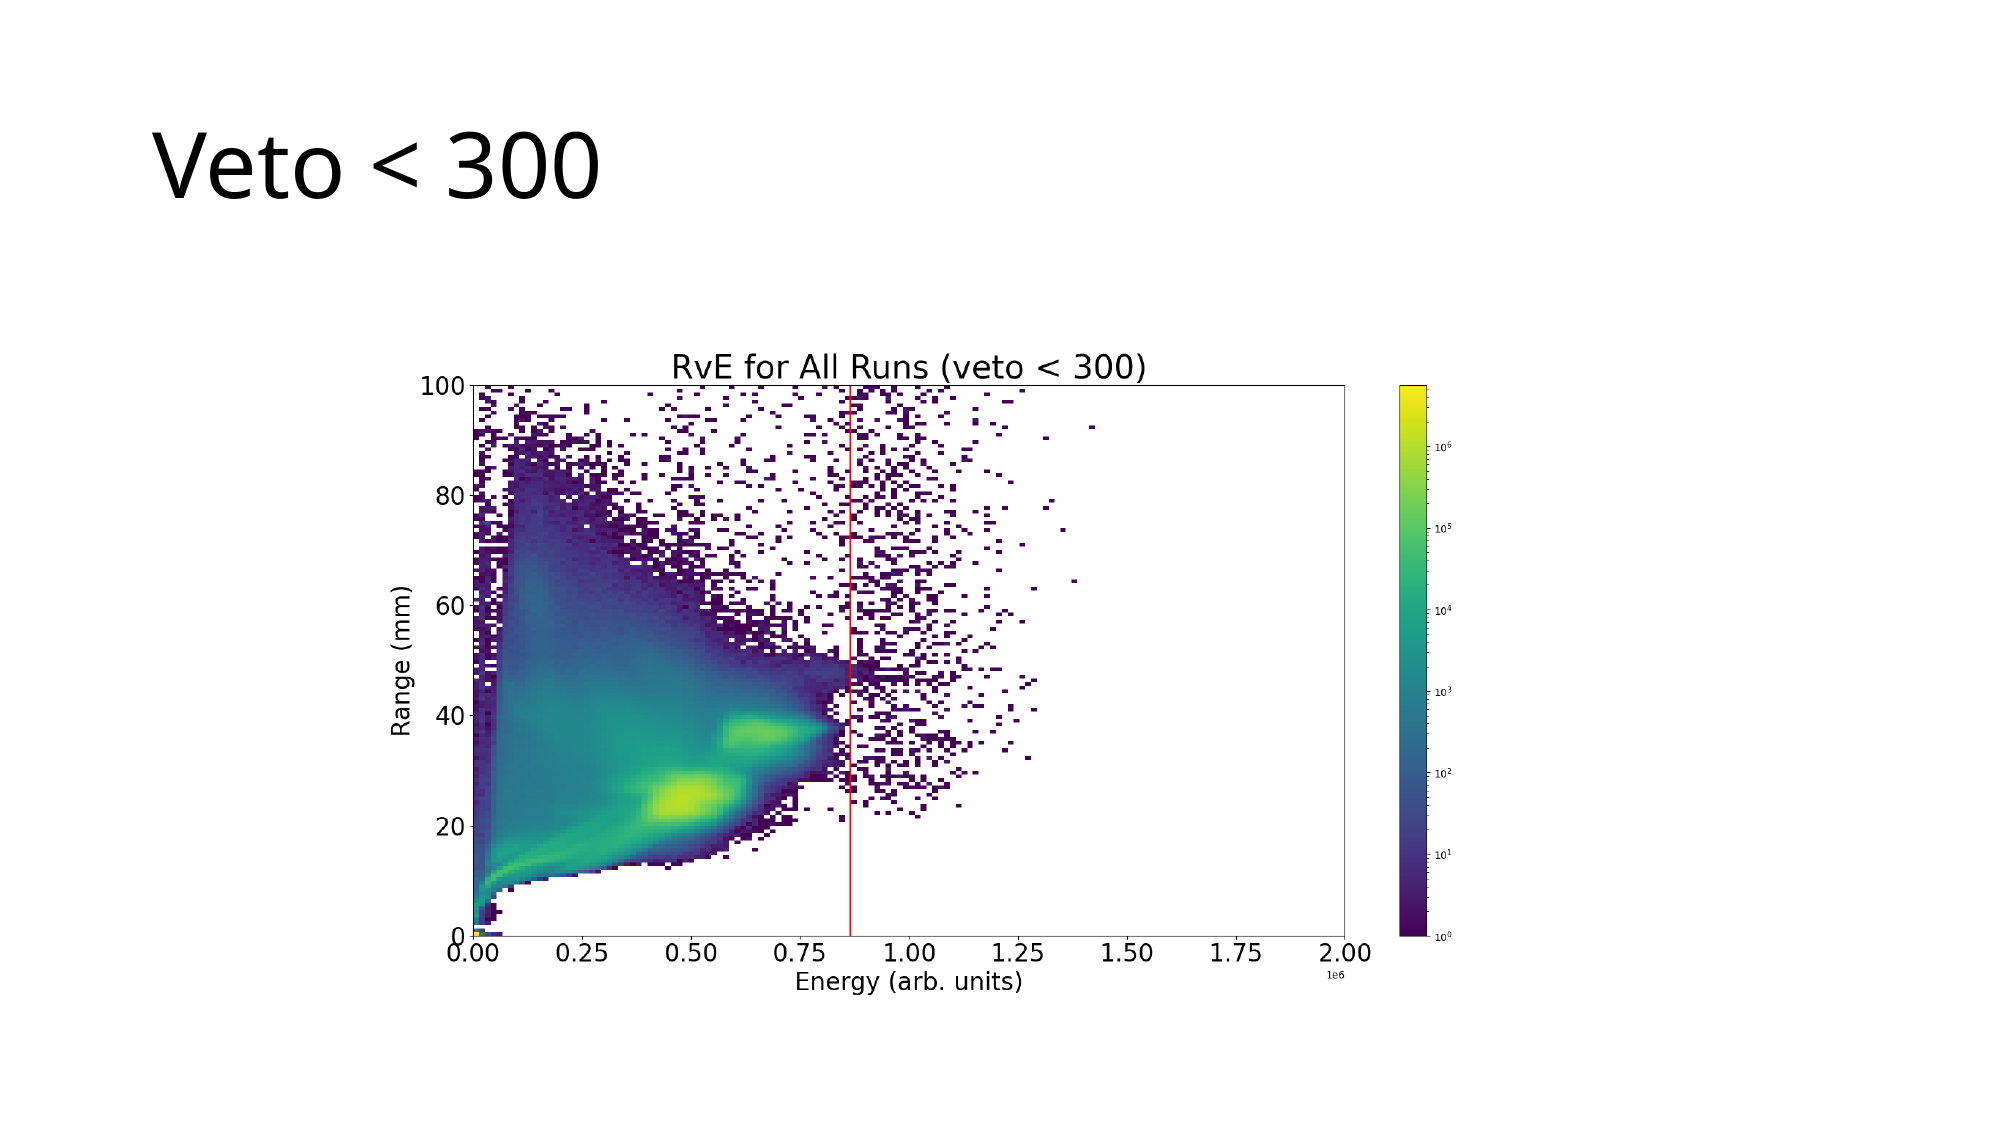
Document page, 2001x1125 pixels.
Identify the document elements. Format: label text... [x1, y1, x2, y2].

title Veto < 300 [137, 59, 1863, 278]
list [296, 298, 1704, 1014]
